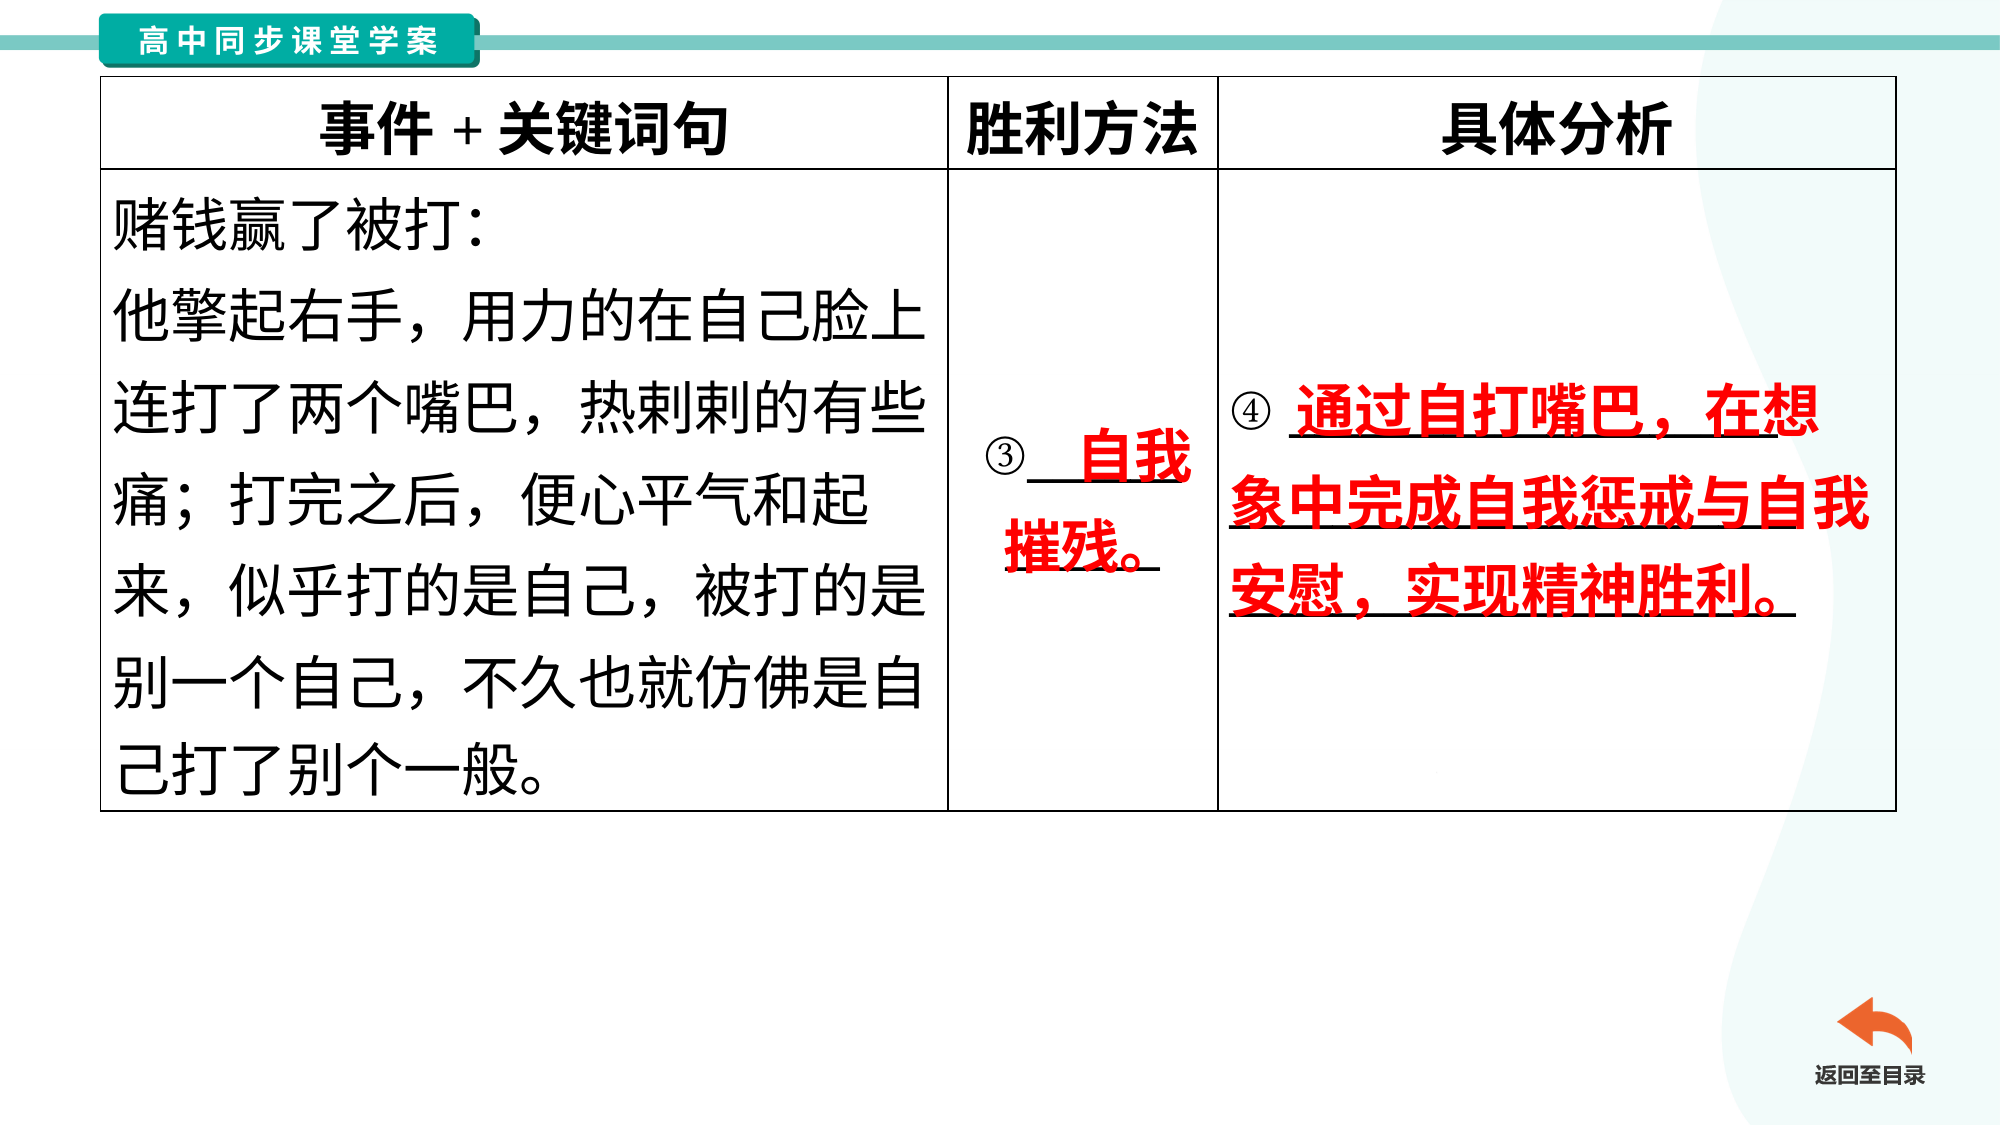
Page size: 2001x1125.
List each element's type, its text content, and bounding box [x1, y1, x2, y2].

table_header 具体分析 [1219, 77, 1895, 168]
picture [0, 0, 2000, 1125]
table_cell ④ ___________________ ______________________ ______________________ [1219, 170, 1895, 810]
text_box 通过自打嘴巴，在想 象中完成自我惩戒与自我 安慰，实现精神胜利。 [1229, 352, 1887, 616]
table_header 胜利方法 [949, 77, 1217, 168]
table_cell 赌钱赢了被打： 他擎起右手，用力的在自己脸上 连打了两个嘴巴，热剌剌的有些 痛；打完之后，便心平气和起 来，似乎打的是自己，被打的是 别一个自己，不久也就仿佛是自 己打了别个一般。 [101, 170, 947, 810]
table_header 事件+关键词句 [101, 77, 947, 168]
text_box 自我摧残。 [966, 398, 1216, 573]
table_cell ③______ ______ [949, 170, 1217, 810]
